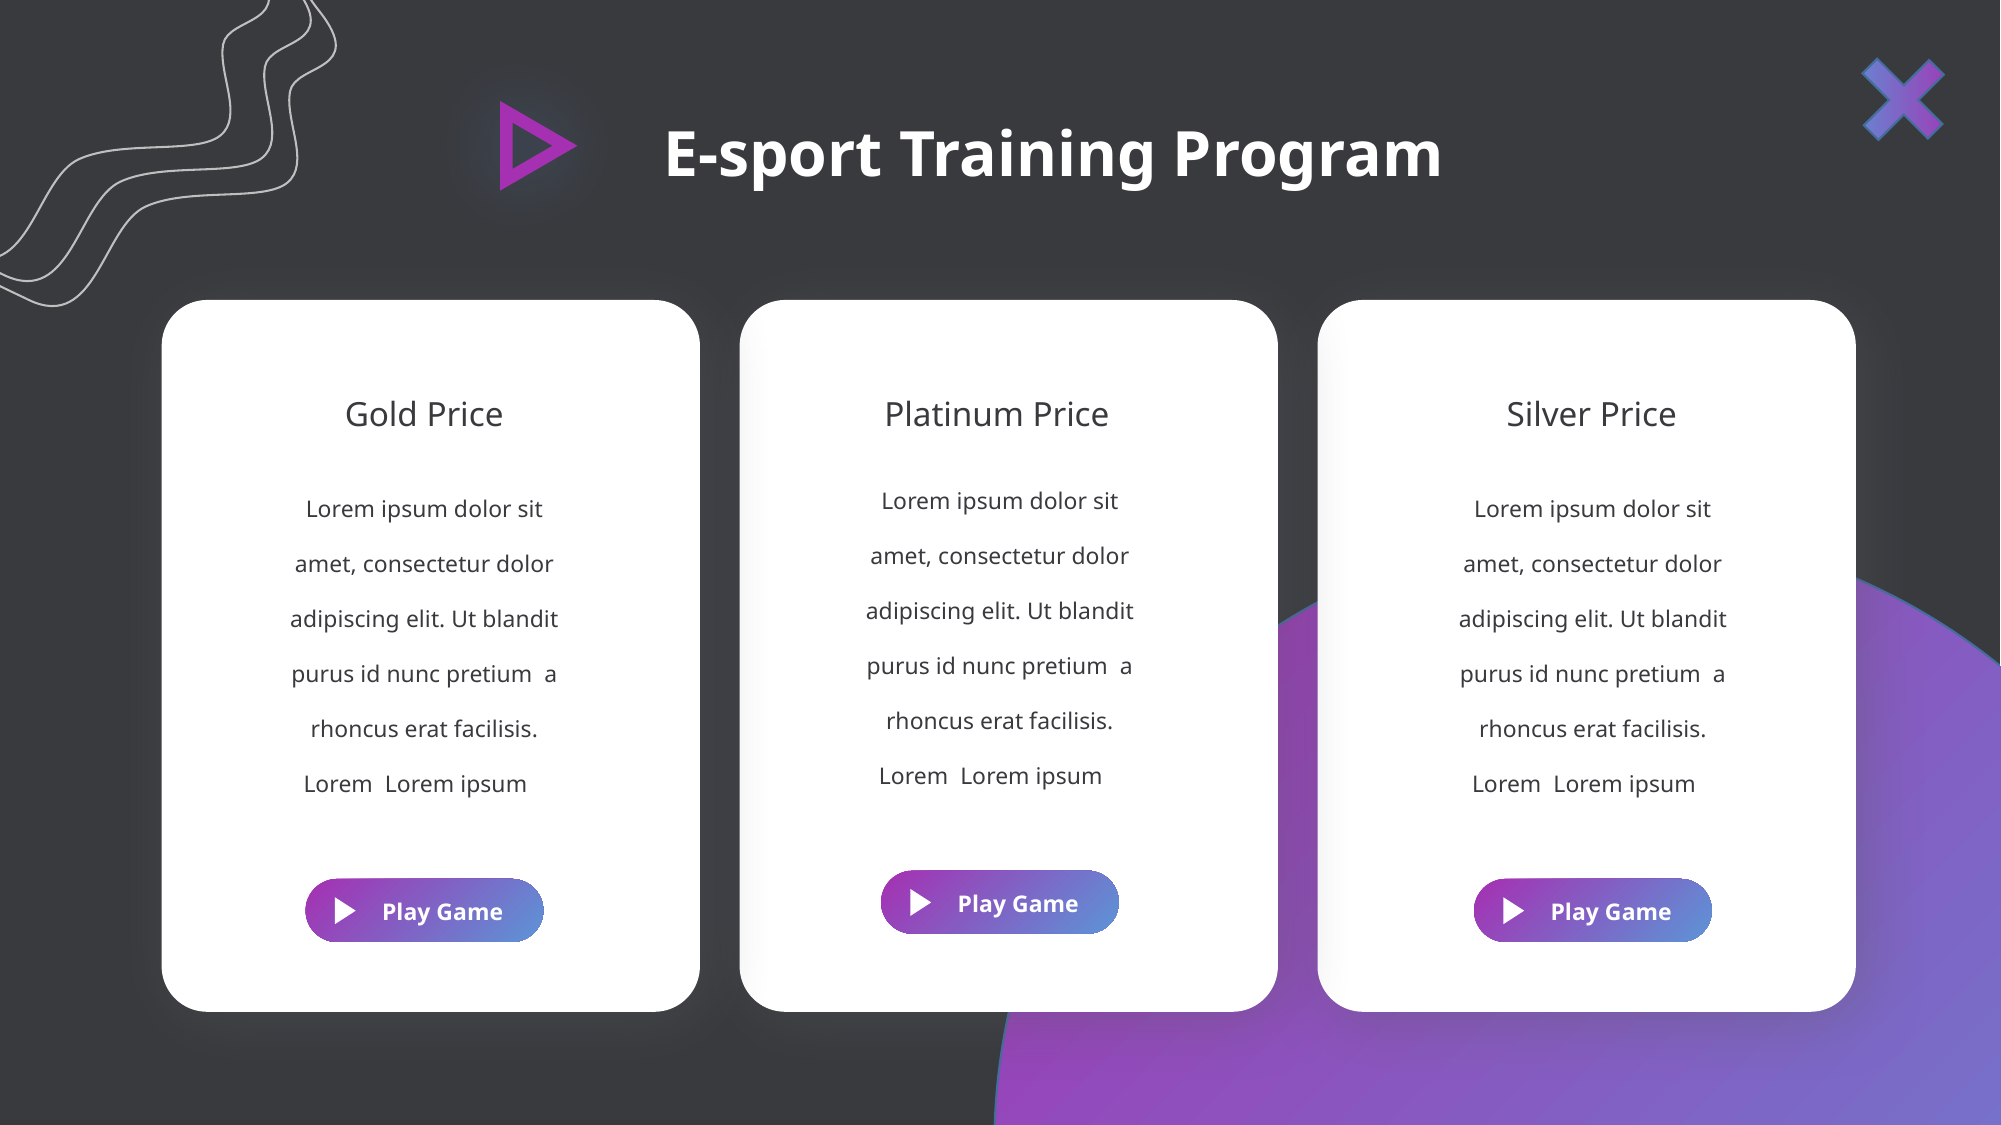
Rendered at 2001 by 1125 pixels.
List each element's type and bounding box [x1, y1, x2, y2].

text_box [1861, 57, 1946, 142]
text_box [269, 386, 580, 942]
text_box [1438, 386, 1748, 942]
text_box [0, 0, 336, 307]
text_box [160, 298, 701, 1013]
text_box [993, 601, 2000, 1125]
text_box [740, 298, 1279, 1013]
text_box [1318, 298, 1857, 1013]
text_box [845, 386, 1155, 934]
text_box [506, 106, 1499, 197]
